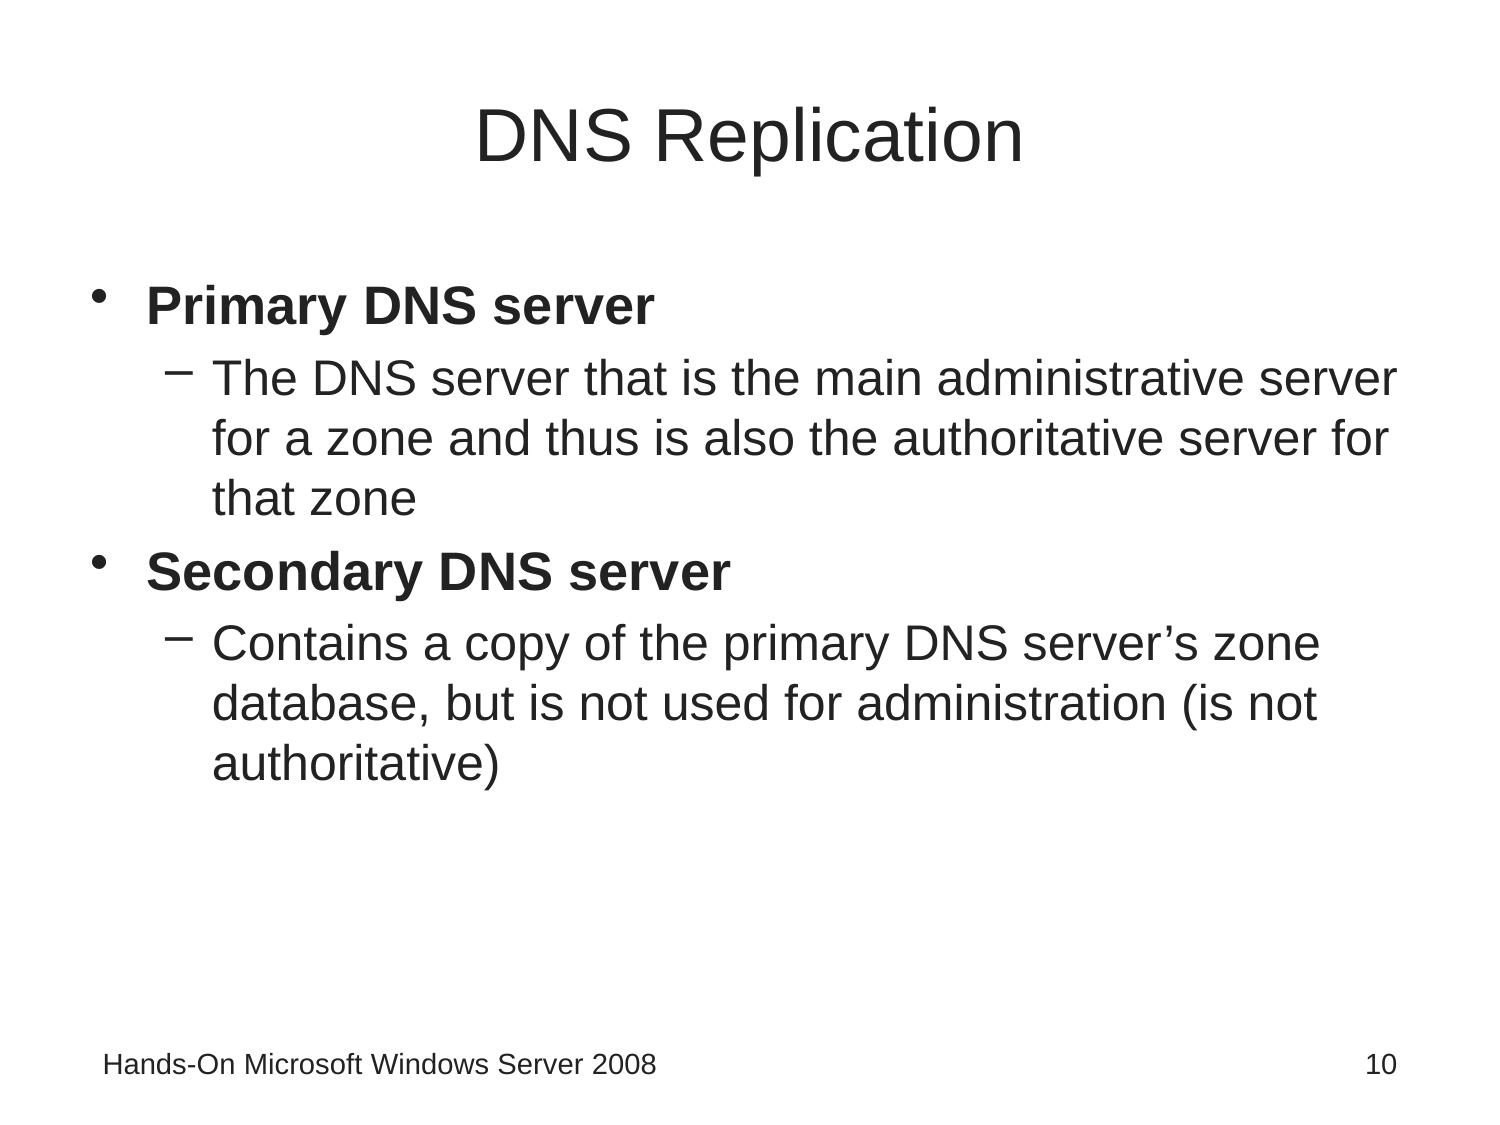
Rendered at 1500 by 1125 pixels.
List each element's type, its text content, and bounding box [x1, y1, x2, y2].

slide_number 10 [1074, 1037, 1413, 1101]
list Primary DNS server The DNS server that is the main administrative server for a zone and thus is also the authoritative server for that zone Secondary DNS server Contains a copy of the primary DNS server’s zone database, but is not used for administration (is not authoritative) [74, 262, 1426, 976]
title DNS Replication [87, 24, 1413, 238]
footer Hands-On Microsoft Windows Server 2008 [87, 1037, 1051, 1101]
